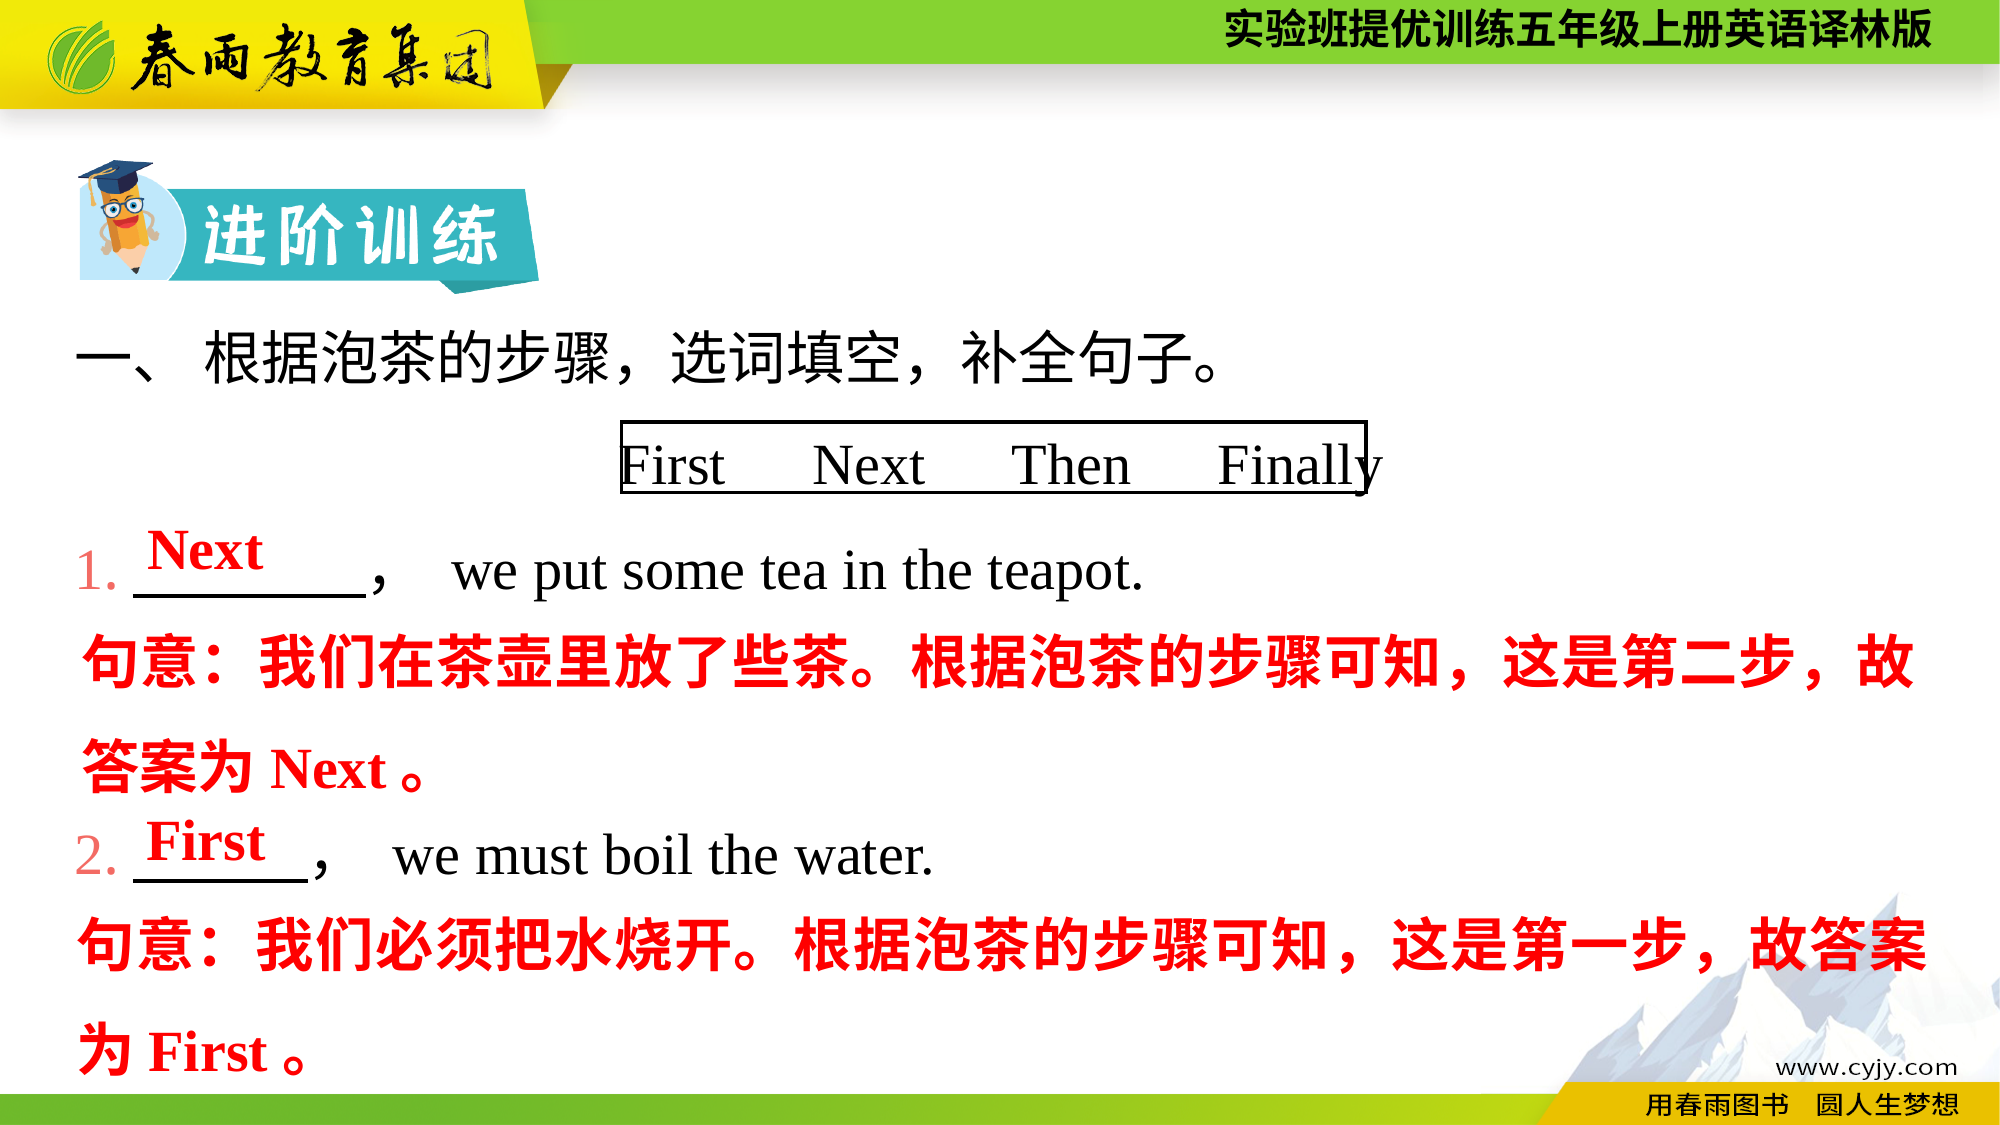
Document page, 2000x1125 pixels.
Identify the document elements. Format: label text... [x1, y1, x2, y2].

picture [0, 0, 2000, 1125]
text_box First [131, 794, 281, 880]
text_box 句意：我们必须把水烧开。根据泡茶的步骤可知，这是第一步，故答案为First。 [61, 865, 1944, 1091]
text_box Next [132, 503, 279, 589]
list 一、 根据泡茶的步骤，选词填空，补全句子。 First Next Then Finally 1. ， we put some tea in the teapot. 2. ， we must boil the water. [59, 278, 1944, 900]
text_box [621, 421, 1366, 493]
text_box 句意：我们在茶壶里放了些茶。根据泡茶的步骤可知，这是第二步，故答案为Next。 [66, 583, 1932, 808]
